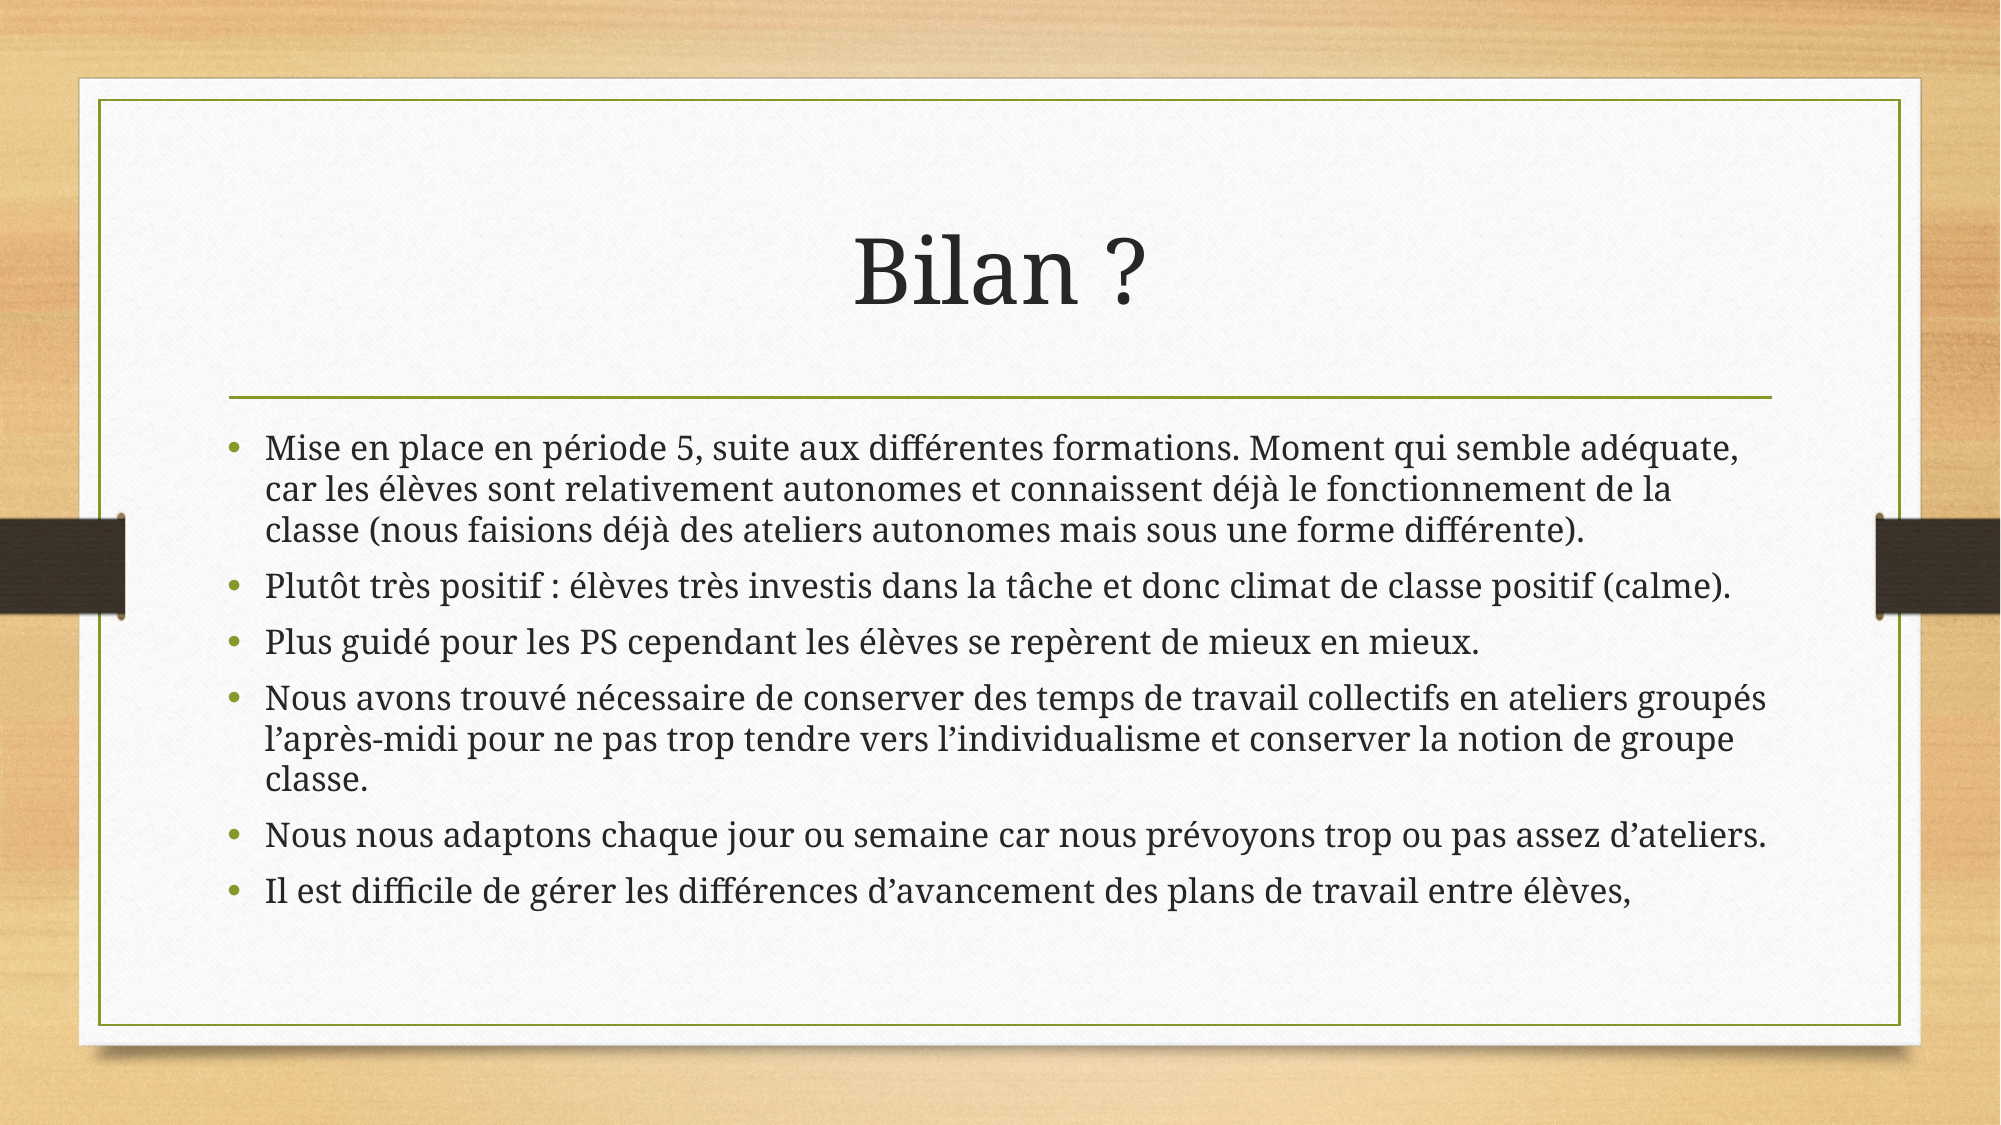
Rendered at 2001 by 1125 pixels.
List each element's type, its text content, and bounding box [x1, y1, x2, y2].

title Bilan ? [212, 161, 1788, 375]
picture [0, 0, 2001, 1125]
list Mise en place en période 5, suite aux différentes formations. Moment qui semble adéquate, car les élèves sont relativement autonomes et connaissent déjà le fonctionnement de la classe (nous faisions déjà des ateliers autonomes mais sous une forme différente). Plutôt très positif : élèves très investis dans la tâche et donc climat de classe positif (calme). Plus guidé pour les PS cependant les élèves se repèrent de mieux en mieux. Nous avons trouvé nécessaire de conserver des temps de travail collectifs en ateliers groupés l’après-midi pour ne pas trop tendre vers l’individualisme et conserver la notion de groupe classe. Nous nous adaptons chaque jour ou semaine car nous prévoyons trop ou pas assez d’ateliers. Il est difficile de gérer les différences d’avancement des plans de travail entre élèves, [212, 419, 1788, 964]
